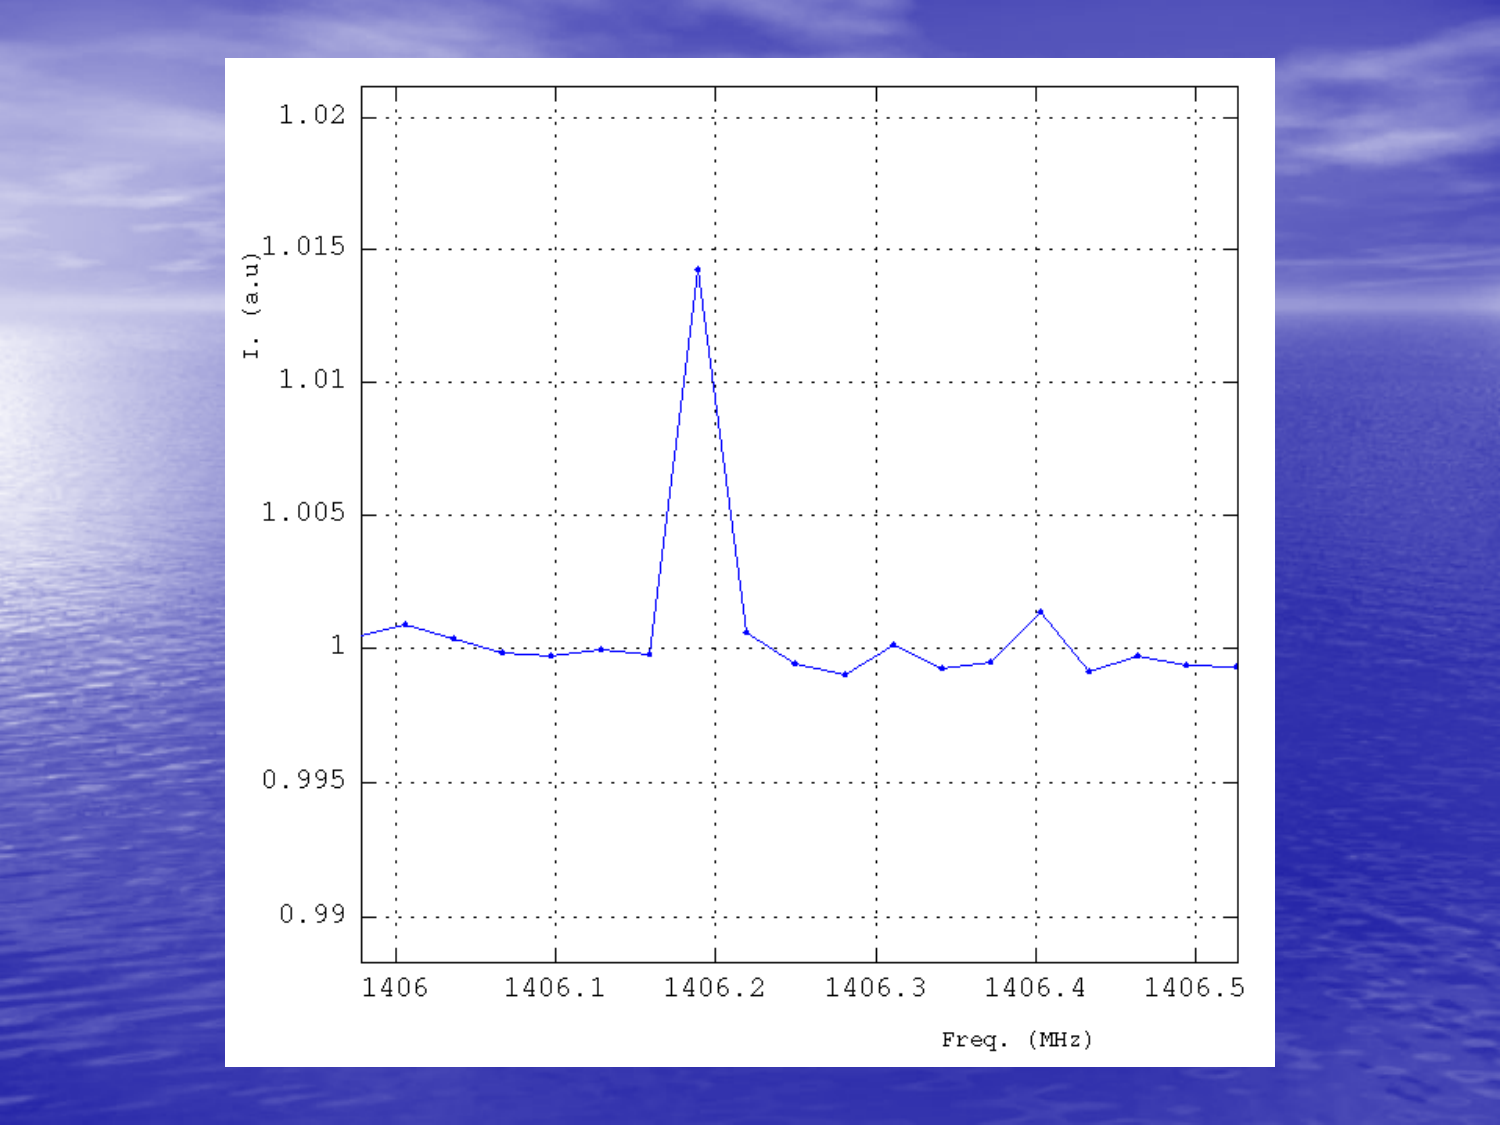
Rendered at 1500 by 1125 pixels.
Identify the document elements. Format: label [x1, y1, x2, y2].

picture [225, 58, 1275, 1067]
